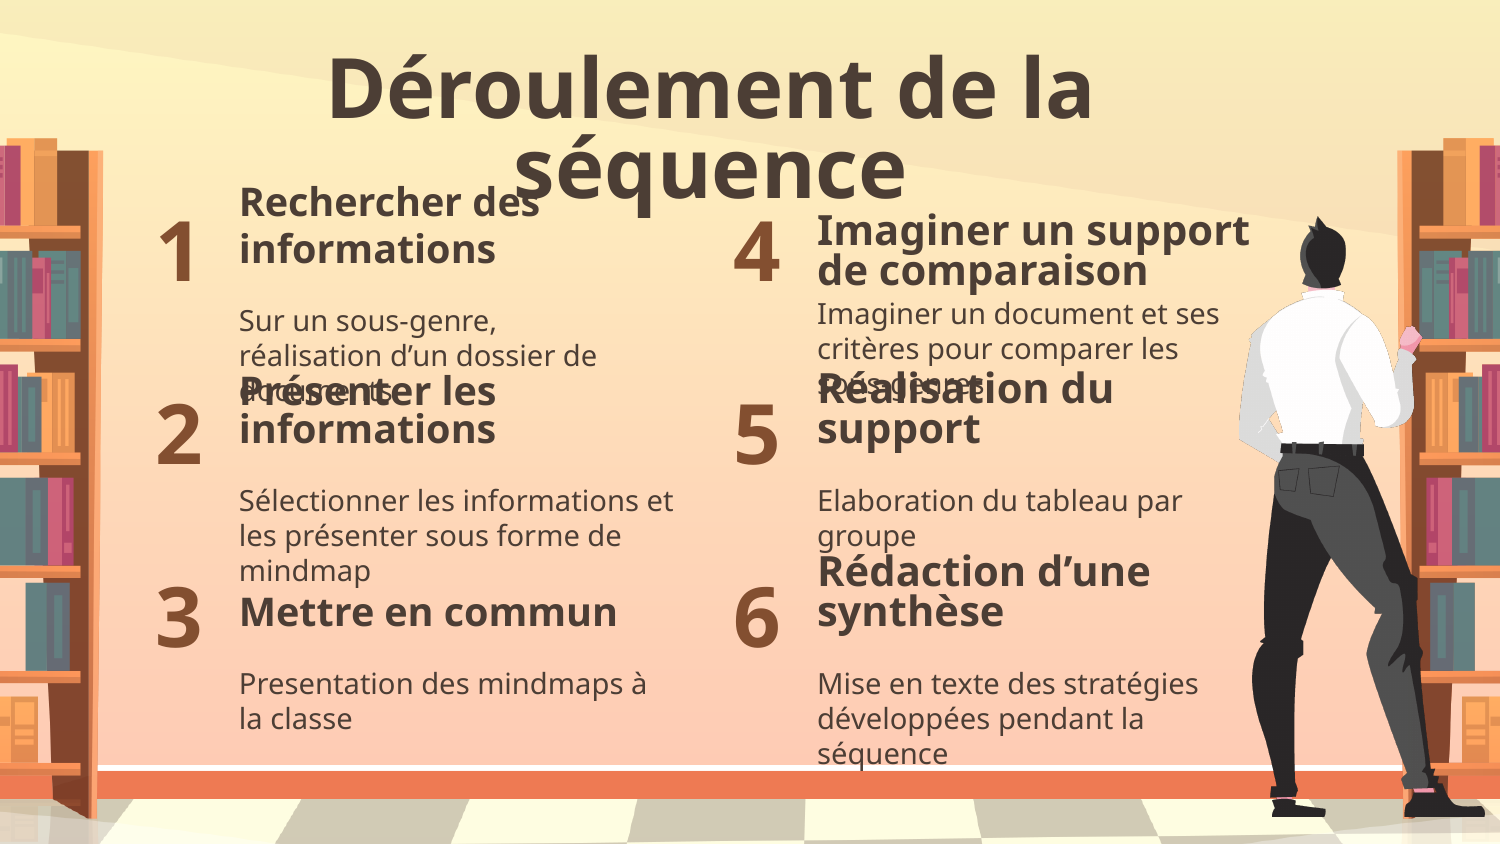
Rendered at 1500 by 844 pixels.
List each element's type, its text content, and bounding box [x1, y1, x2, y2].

title Rechercher des informations [239, 219, 698, 287]
title Déroulement de la séquence [155, 87, 1267, 182]
title Mettre en commun [239, 582, 689, 650]
title Imaginer un support de comparaison [817, 240, 1233, 280]
title 2 [120, 391, 239, 471]
title Réalisation du support [817, 399, 1233, 467]
subtitle Sur un sous-genre, réalisation d’un dossier de documents [223, 287, 647, 376]
title 1 [120, 208, 239, 288]
subtitle Elaboration du tableau par groupe [802, 467, 1225, 556]
title 5 [698, 391, 817, 471]
title 4 [698, 208, 817, 288]
subtitle Sélectionner les informations et les présenter sous forme de mindmap [223, 467, 715, 556]
picture [0, 0, 1500, 844]
subtitle Presentation des mindmaps à la classe [223, 650, 671, 740]
title Rédaction d’une synthèse [817, 582, 1233, 650]
title 6 [698, 574, 817, 655]
subtitle Mise en texte des stratégies développées pendant la séquence [802, 650, 1233, 740]
subtitle Imaginer un document et ses critères pour comparer les sous-genres [802, 280, 1233, 369]
title 3 [120, 574, 239, 655]
title Présenter les informations [239, 399, 698, 467]
